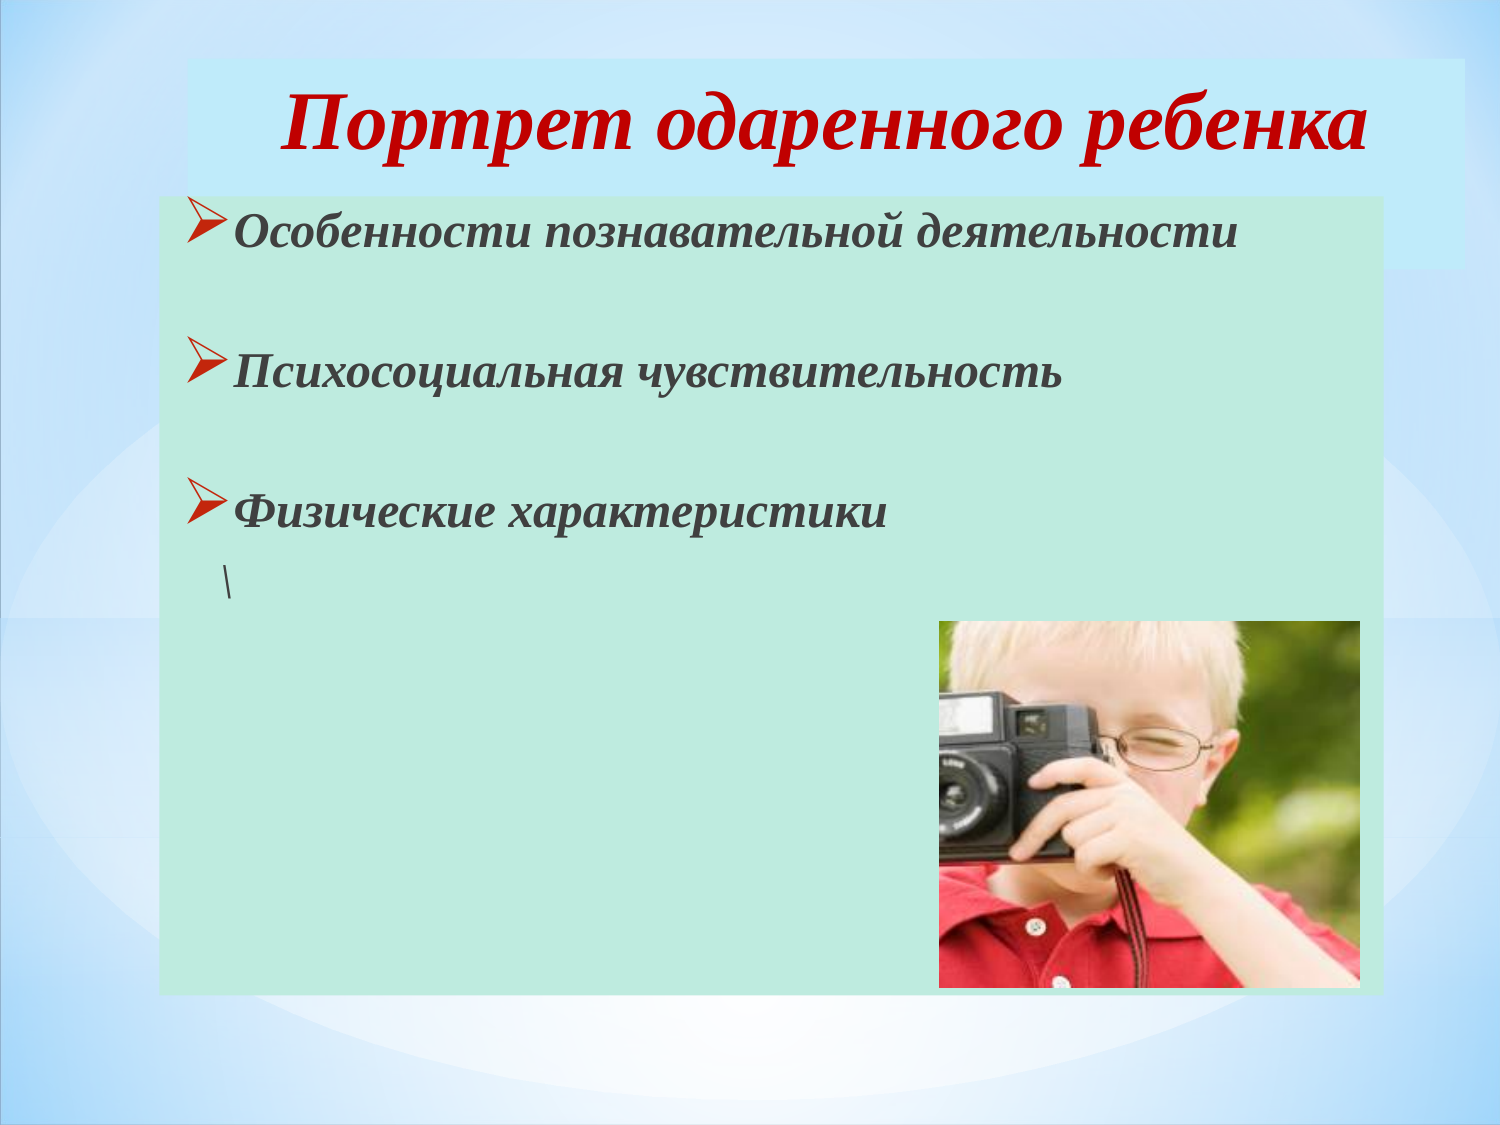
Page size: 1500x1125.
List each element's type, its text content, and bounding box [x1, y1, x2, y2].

picture [938, 621, 1360, 988]
list Особенности познавательной деятельности Психосоциальная чувствительность Физические характеристики \ [159, 196, 1384, 996]
title Портрет одаренного ребенка [187, 58, 1465, 270]
